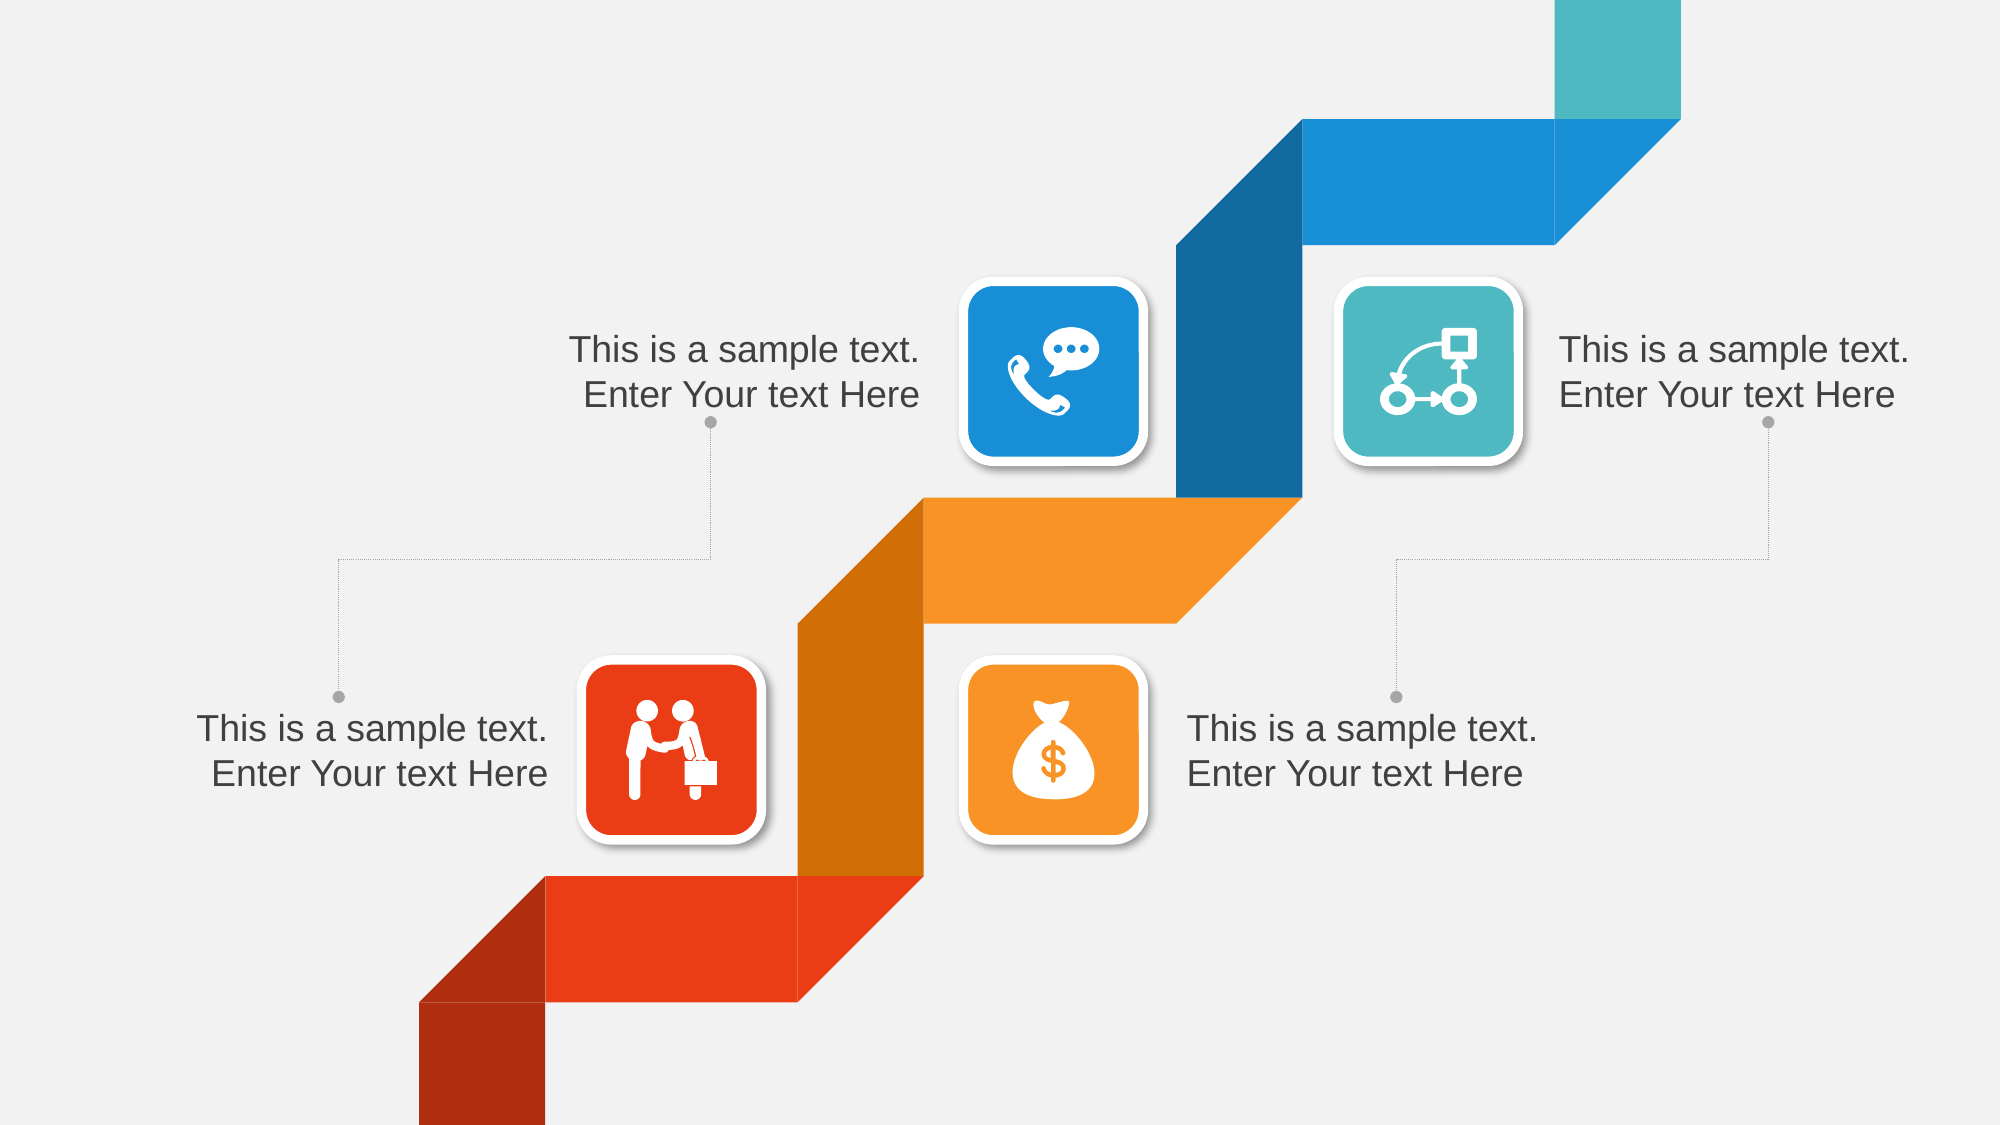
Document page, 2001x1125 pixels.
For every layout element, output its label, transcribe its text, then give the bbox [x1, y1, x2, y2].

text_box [924, 497, 1303, 624]
text_box [580, 658, 763, 841]
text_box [419, 876, 546, 1125]
text_box [1043, 327, 1100, 377]
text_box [1012, 700, 1095, 800]
text_box [1554, 0, 1682, 120]
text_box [1445, 374, 1720, 747]
text_box This is a sample text. Enter Your text Here [486, 317, 936, 423]
text_box [1007, 355, 1071, 416]
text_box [1176, 118, 1303, 498]
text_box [1303, 119, 1681, 246]
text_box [797, 497, 924, 877]
text_box This is a sample text. Enter Your text Here [1171, 696, 1621, 802]
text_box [625, 700, 717, 800]
text_box This is a sample text. Enter Your text Here [114, 696, 564, 802]
text_box [1337, 280, 1520, 463]
text_box [962, 658, 1145, 841]
text_box [962, 280, 1145, 463]
text_box [1380, 327, 1477, 416]
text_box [387, 374, 662, 747]
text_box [546, 876, 924, 1003]
text_box This is a sample text. Enter Your text Here [1543, 317, 1993, 423]
